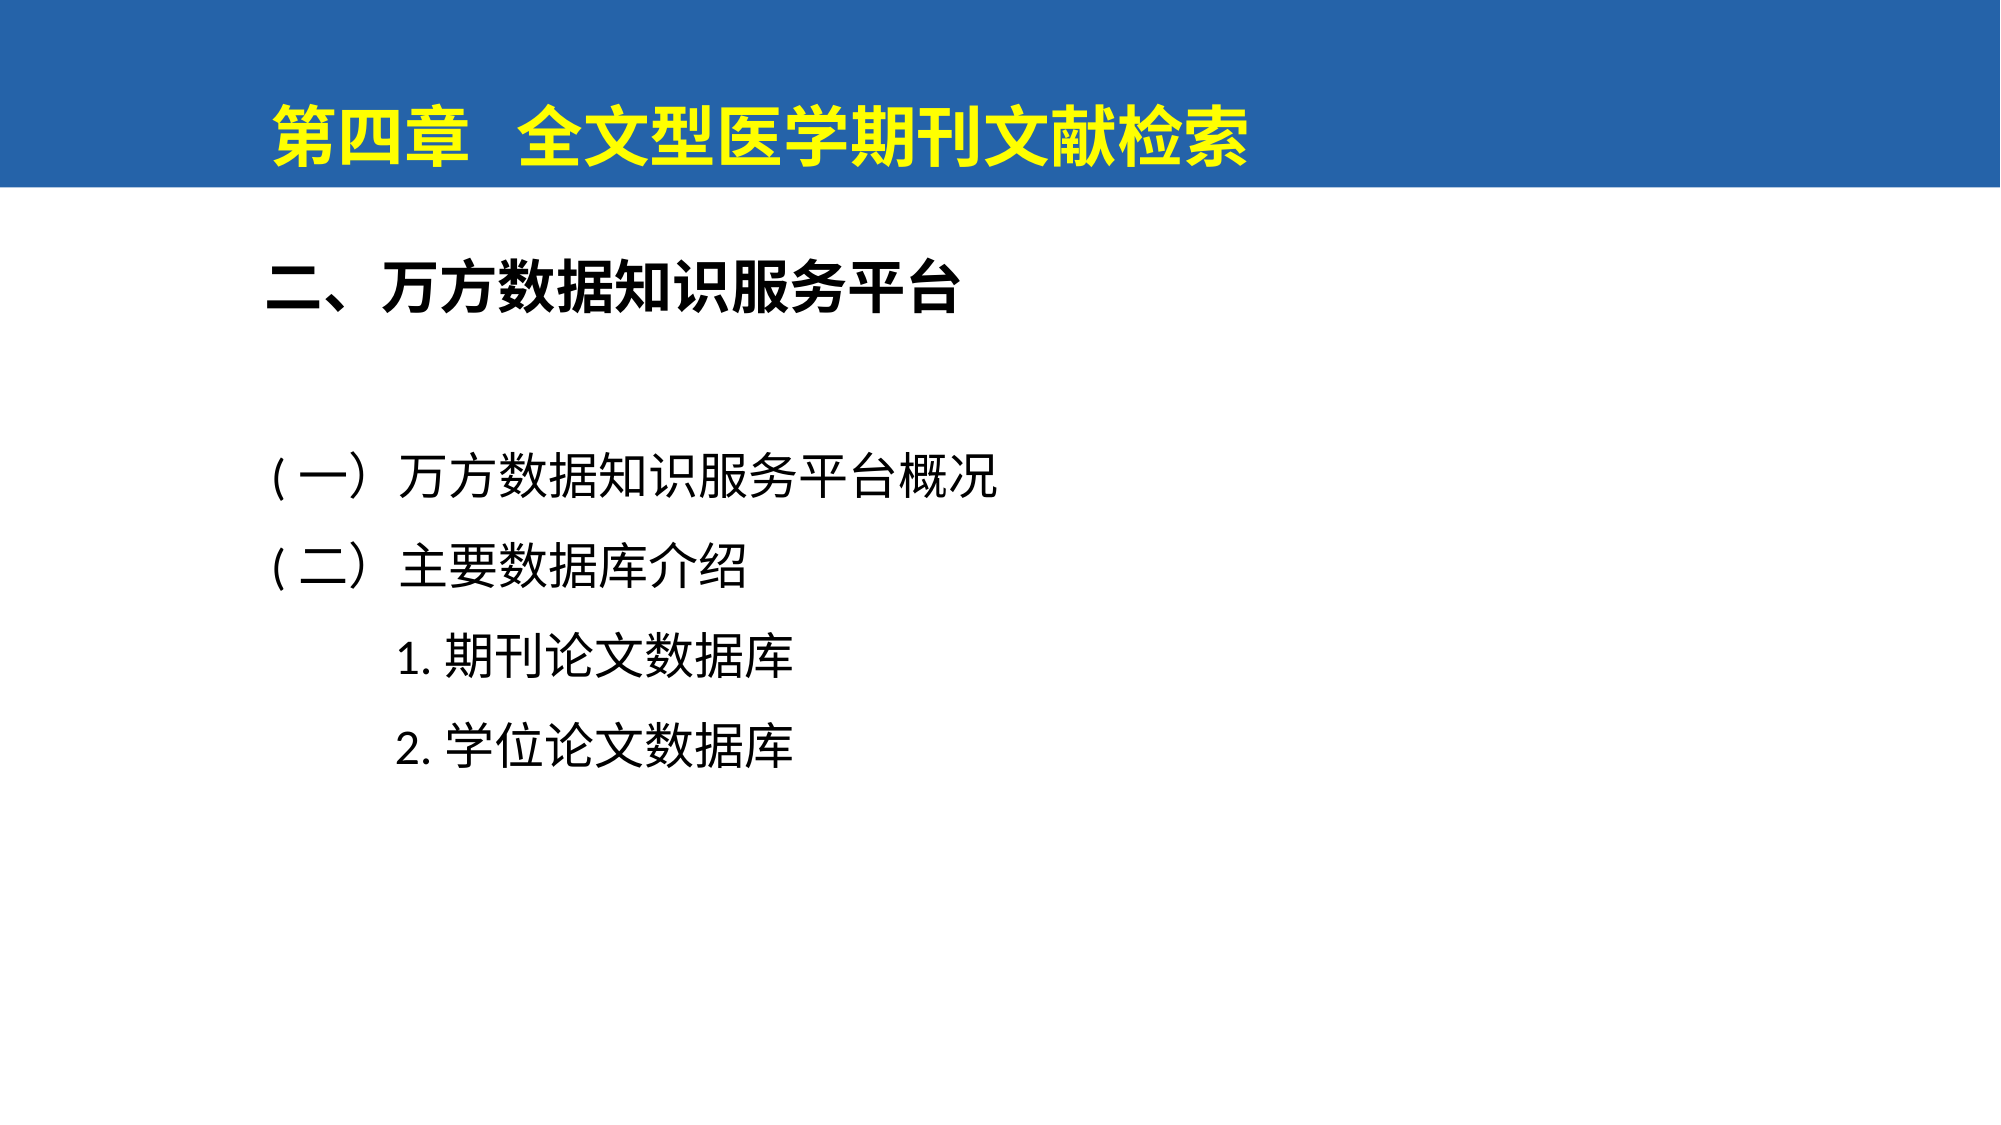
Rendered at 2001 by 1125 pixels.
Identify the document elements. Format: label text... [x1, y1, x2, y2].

text_box 第四章 全文型医学期刊文献检索 [256, 47, 1564, 183]
text_box 二、万方数据知识服务平台 [250, 250, 979, 329]
text_box (一）万方数据知识服务平台概况 (二）主要数据库介绍 1.期刊论文数据库 2.学位论文数据库 [256, 406, 1420, 782]
text_box [0, 0, 2000, 188]
